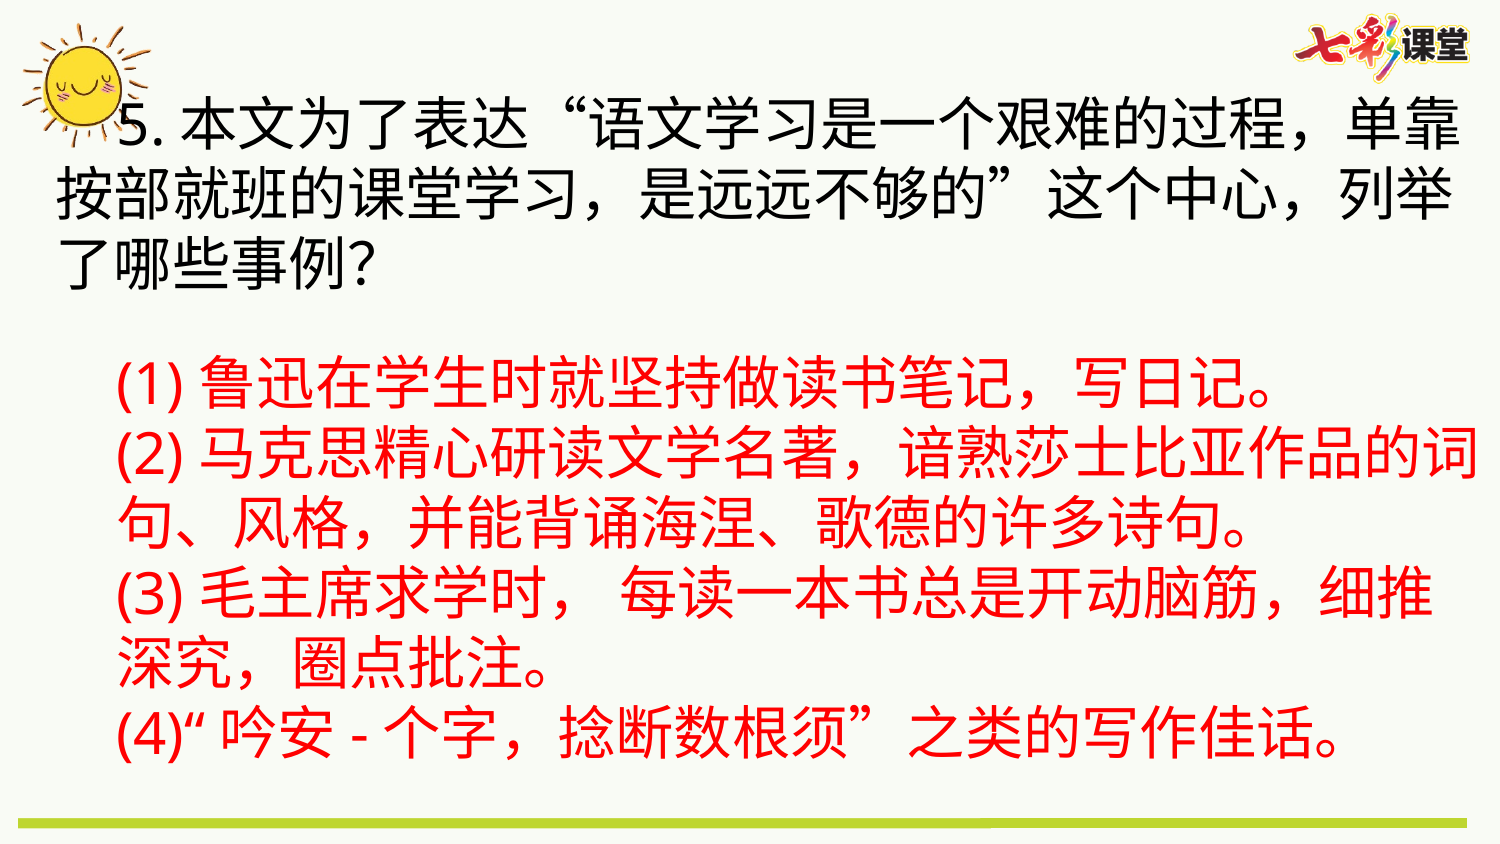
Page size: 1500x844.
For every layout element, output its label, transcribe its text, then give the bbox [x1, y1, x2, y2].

text_box (1)鲁迅在学生时就坚持做读书笔记，写日记。 (2)马克思精心研读文学名著，谙熟莎士比亚作品的词句、风格，并能背诵海涅、歌德的许多诗句。 (3)毛主席求学时， 每读一本书总是开动脑筋，细推深究，圈点批注。 (4)“吟安-个字，捻断数根须”之类的写作佳话。 [101, 339, 1496, 774]
text_box 5.本文为了表达“语文学习是一个艰难的过程，单靠按部就班的课堂学习，是远远不够的”这个中心，列举了哪些事例？ [41, 79, 1500, 305]
picture [18, 771, 1467, 844]
picture [0, 0, 173, 172]
picture [1291, 9, 1472, 79]
